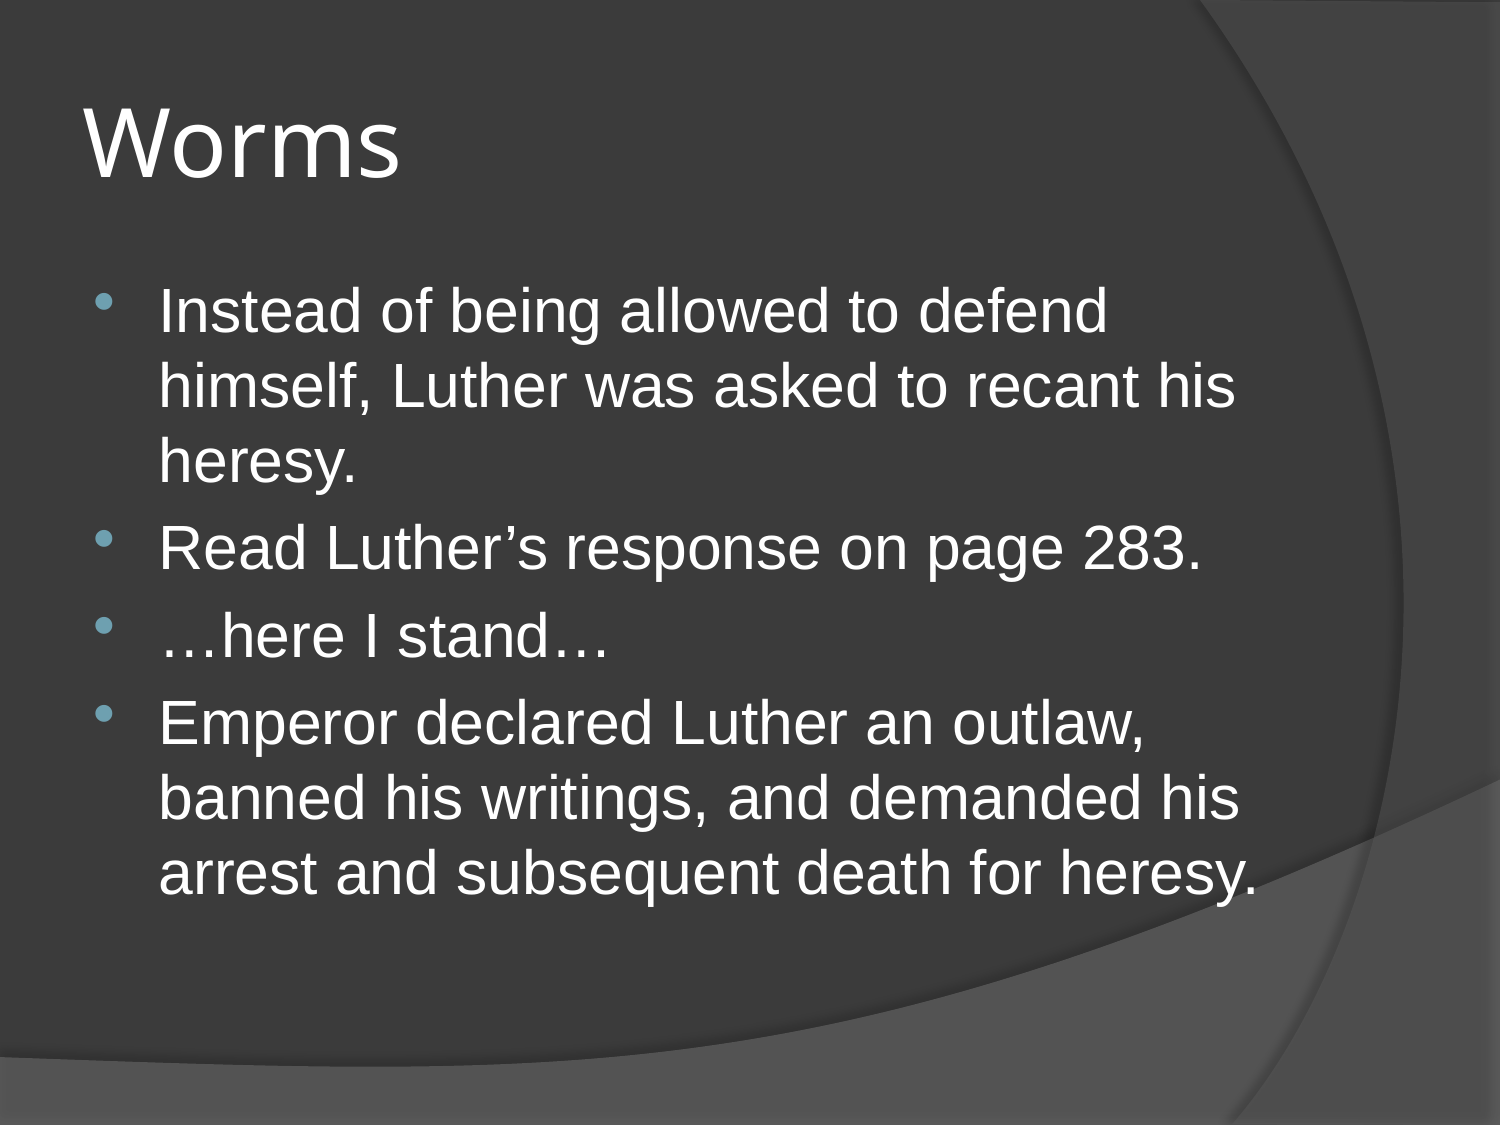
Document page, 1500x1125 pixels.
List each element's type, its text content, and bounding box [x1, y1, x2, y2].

title Worms [75, 45, 1300, 233]
list Instead of being allowed to defend himself, Luther was asked to recant his heresy. Read Luther’s response on page 283. …here I stand… Emperor declared Luther an outlaw, banned his writings, and demanded his arrest and subsequent death for heresy. [75, 262, 1300, 1005]
